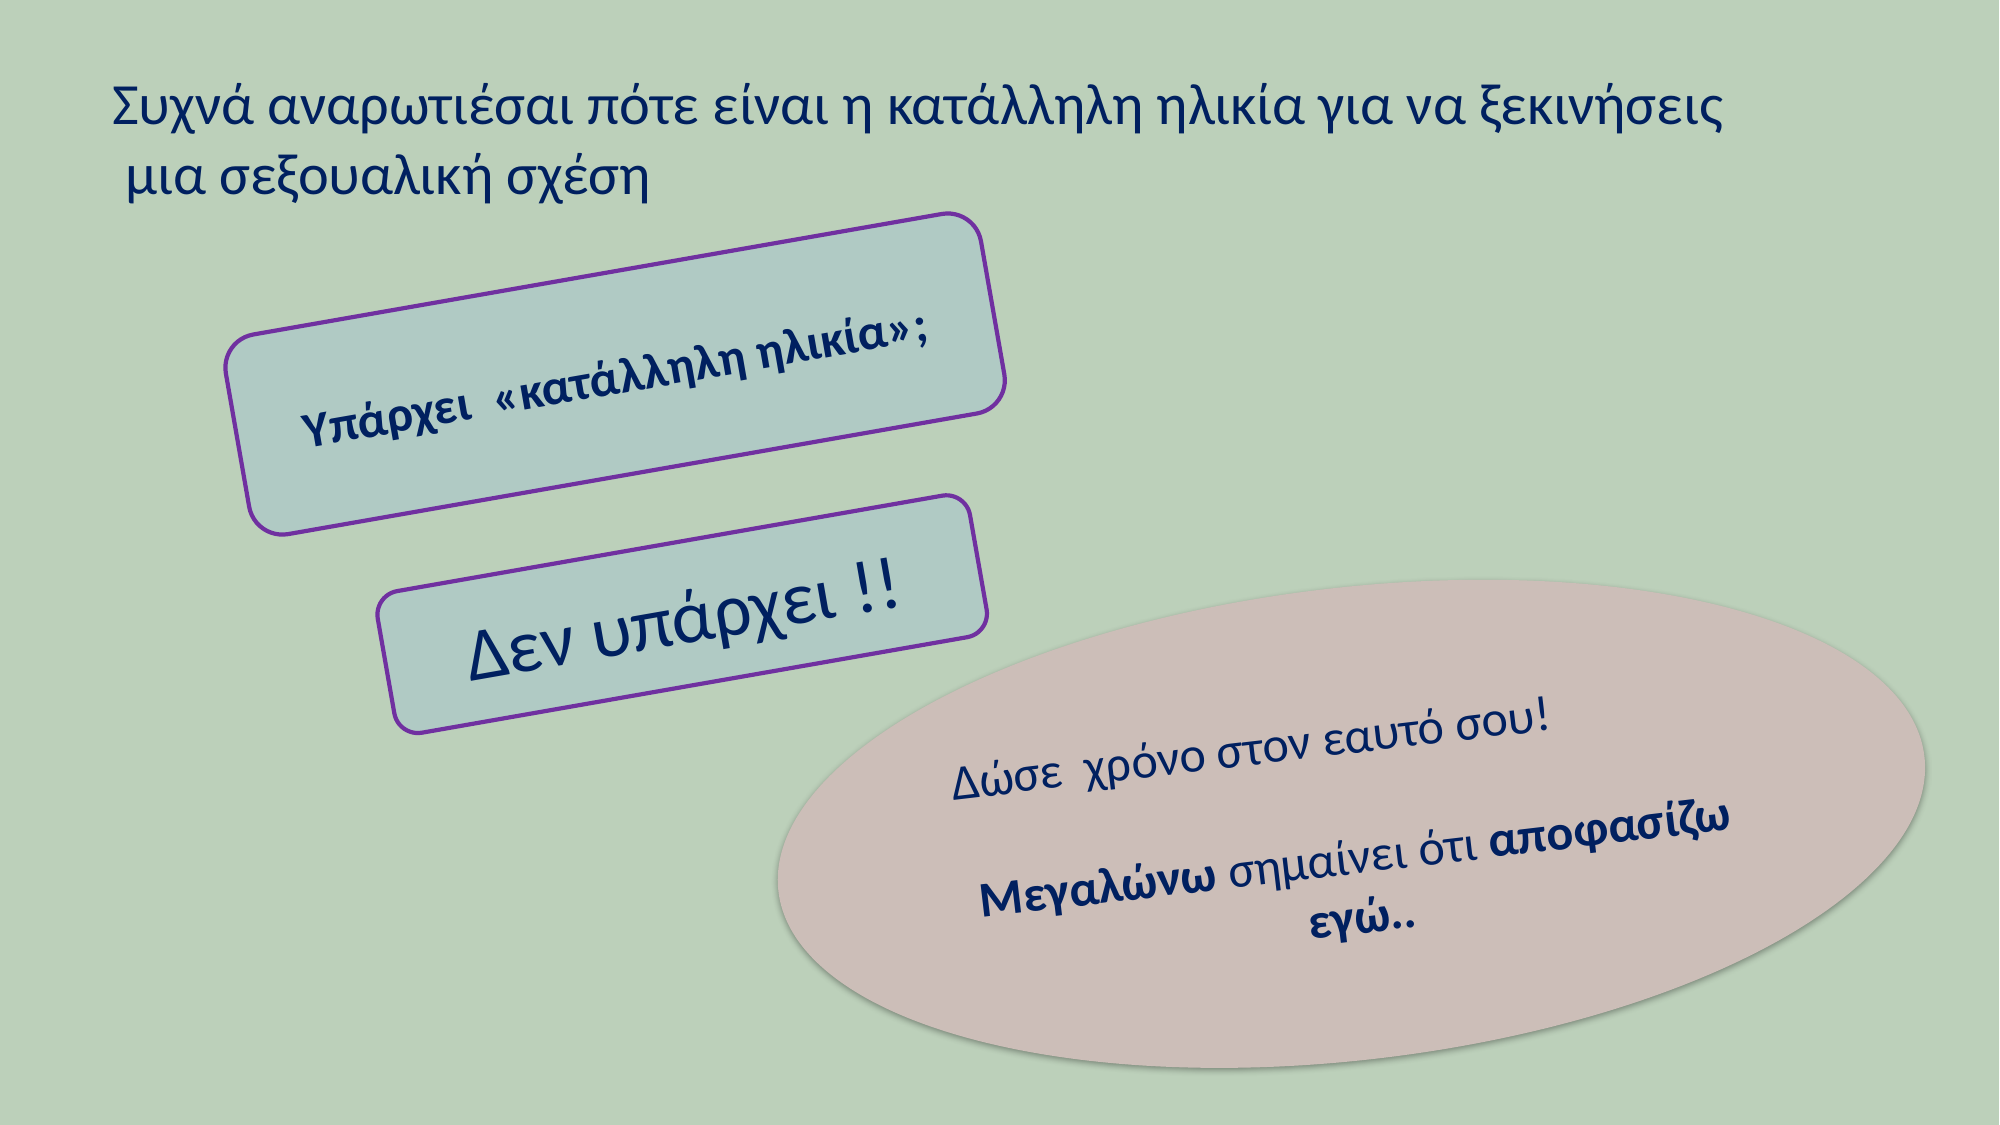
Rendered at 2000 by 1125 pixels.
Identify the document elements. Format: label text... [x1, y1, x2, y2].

text_box Υπάρχει «κατάλληλη ηλικία»; [223, 211, 1007, 537]
text_box Συχνά αναρωτιέσαι πότε είναι η κατάλληλη ηλικία για να ξεκινήσεις μια σεξουαλική σχέση [97, 58, 1744, 214]
text_box Δώσε χρόνο στον εαυτό σου! Μεγαλώνω σημαίνει ότι αποφασίζω εγώ.. [777, 579, 1926, 1068]
text_box Δεν υπάρχει !! [375, 493, 990, 736]
